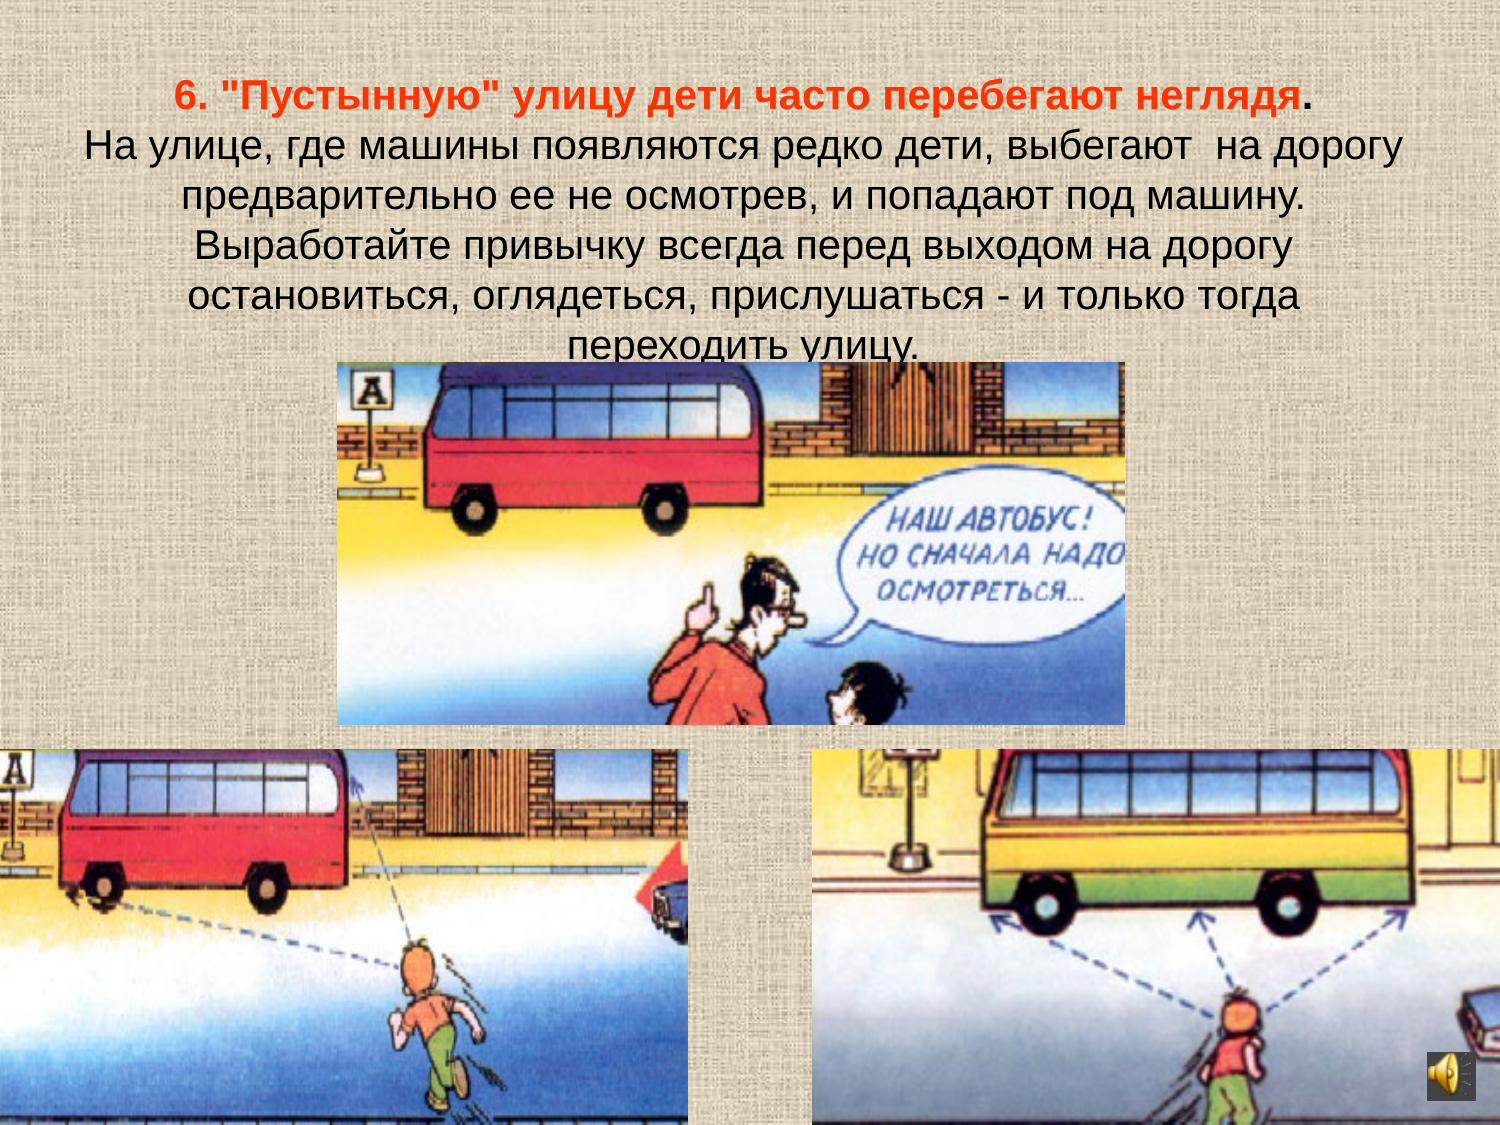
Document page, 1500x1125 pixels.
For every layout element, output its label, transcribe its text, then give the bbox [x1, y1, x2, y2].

text_box 6. "Пустынную" улицу дети часто перебегают неглядя. На улице, где машины появляются редко дети, выбегают на дорогу предварительно ее не осмотрев, и попадают под машину. Выработайте привычку всегда перед выходом на дорогу остановиться, оглядеться, прислушаться - и только тогда переходить улицу. [62, 60, 1425, 376]
picture [0, 0, 1500, 1125]
